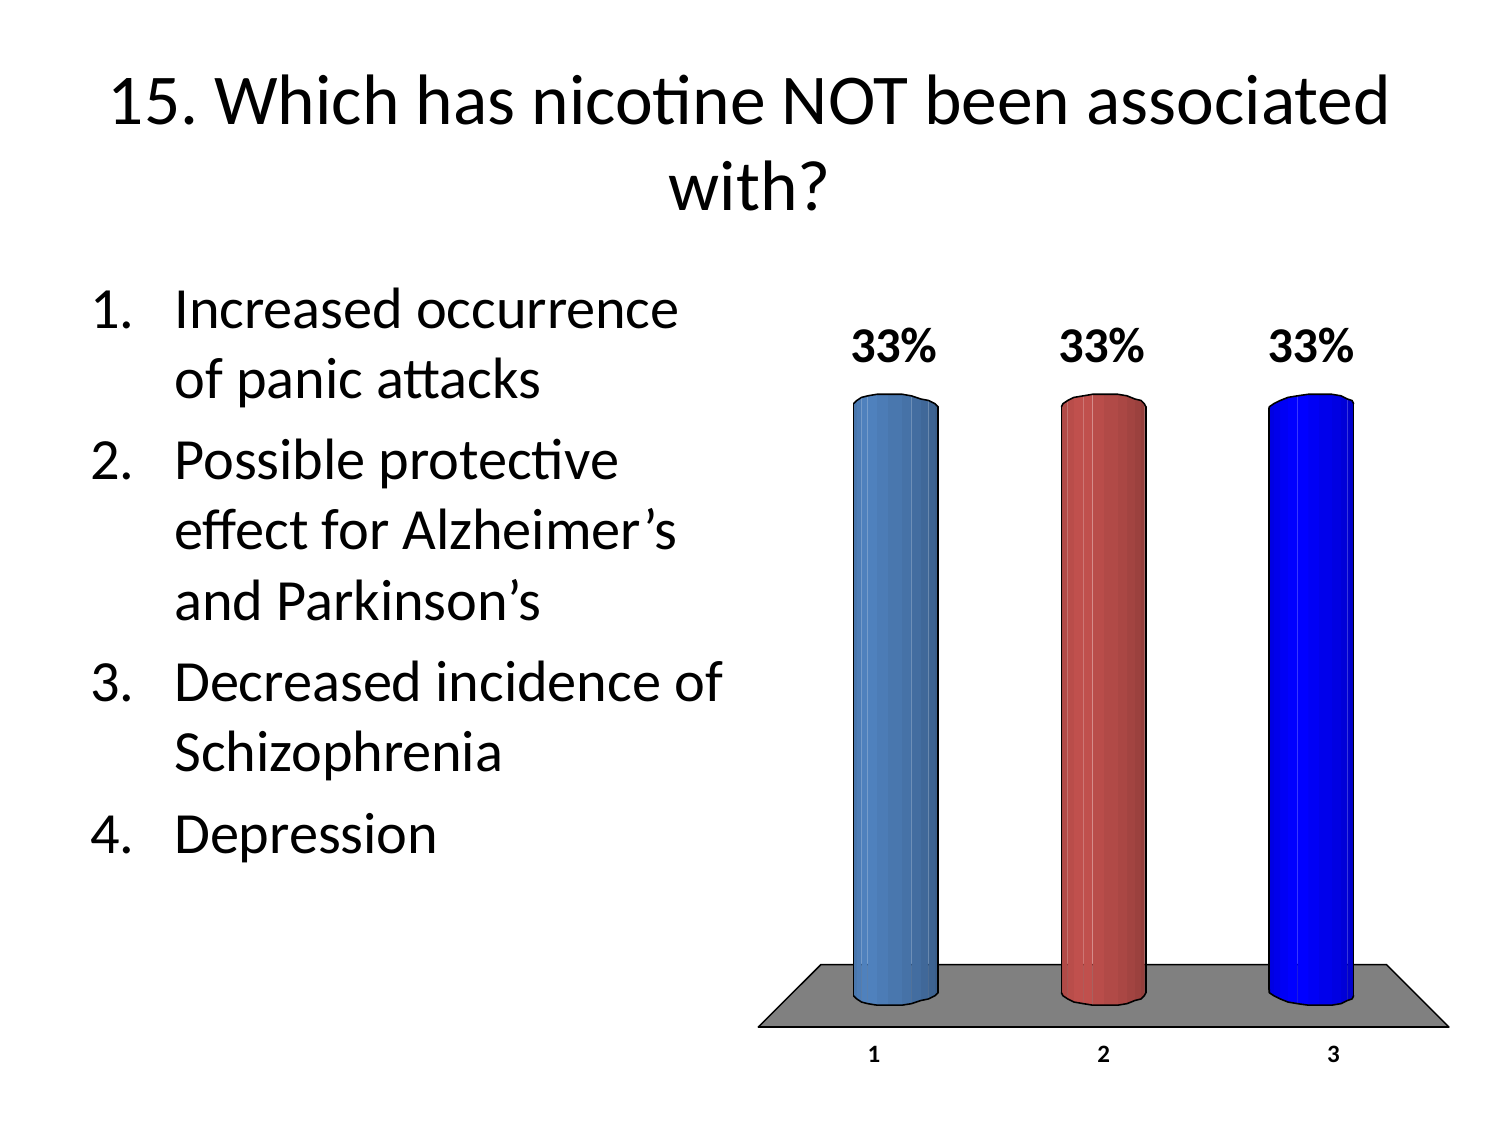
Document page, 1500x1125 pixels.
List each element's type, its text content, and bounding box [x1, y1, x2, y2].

list Increased occurrence of panic attacks Possible protective effect for Alzheimer’s and Parkinson’s Decreased incidence of Schizophrenia Depression [75, 262, 750, 1005]
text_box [739, 270, 1490, 1115]
title 15. Which has nicotine NOT been associated with? [75, 45, 1425, 233]
